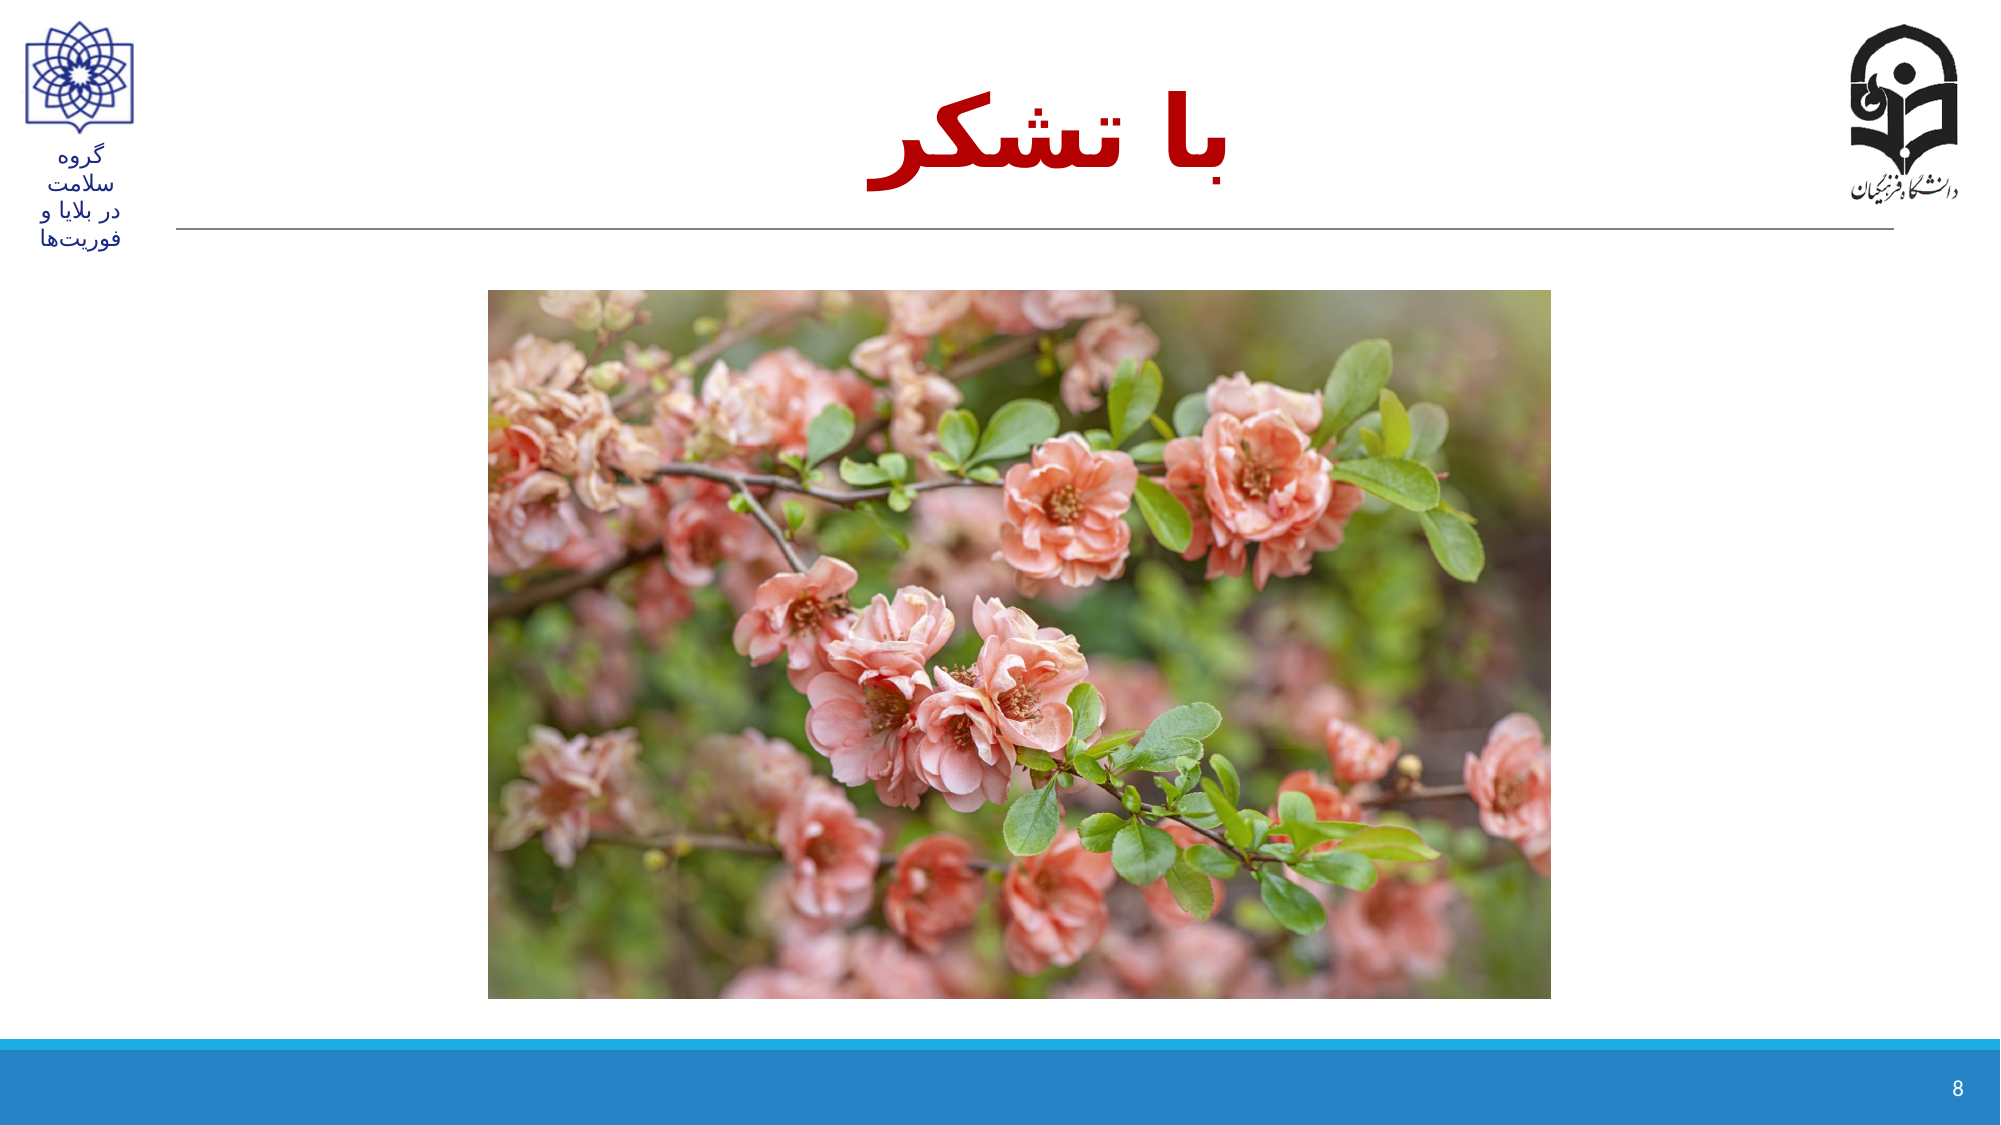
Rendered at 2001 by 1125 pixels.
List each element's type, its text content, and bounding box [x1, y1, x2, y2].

title با تشکر [177, 47, 1895, 227]
picture [21, 18, 140, 137]
slide_number 8 [1910, 1054, 1980, 1120]
picture [1809, 19, 1999, 210]
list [488, 290, 1552, 999]
